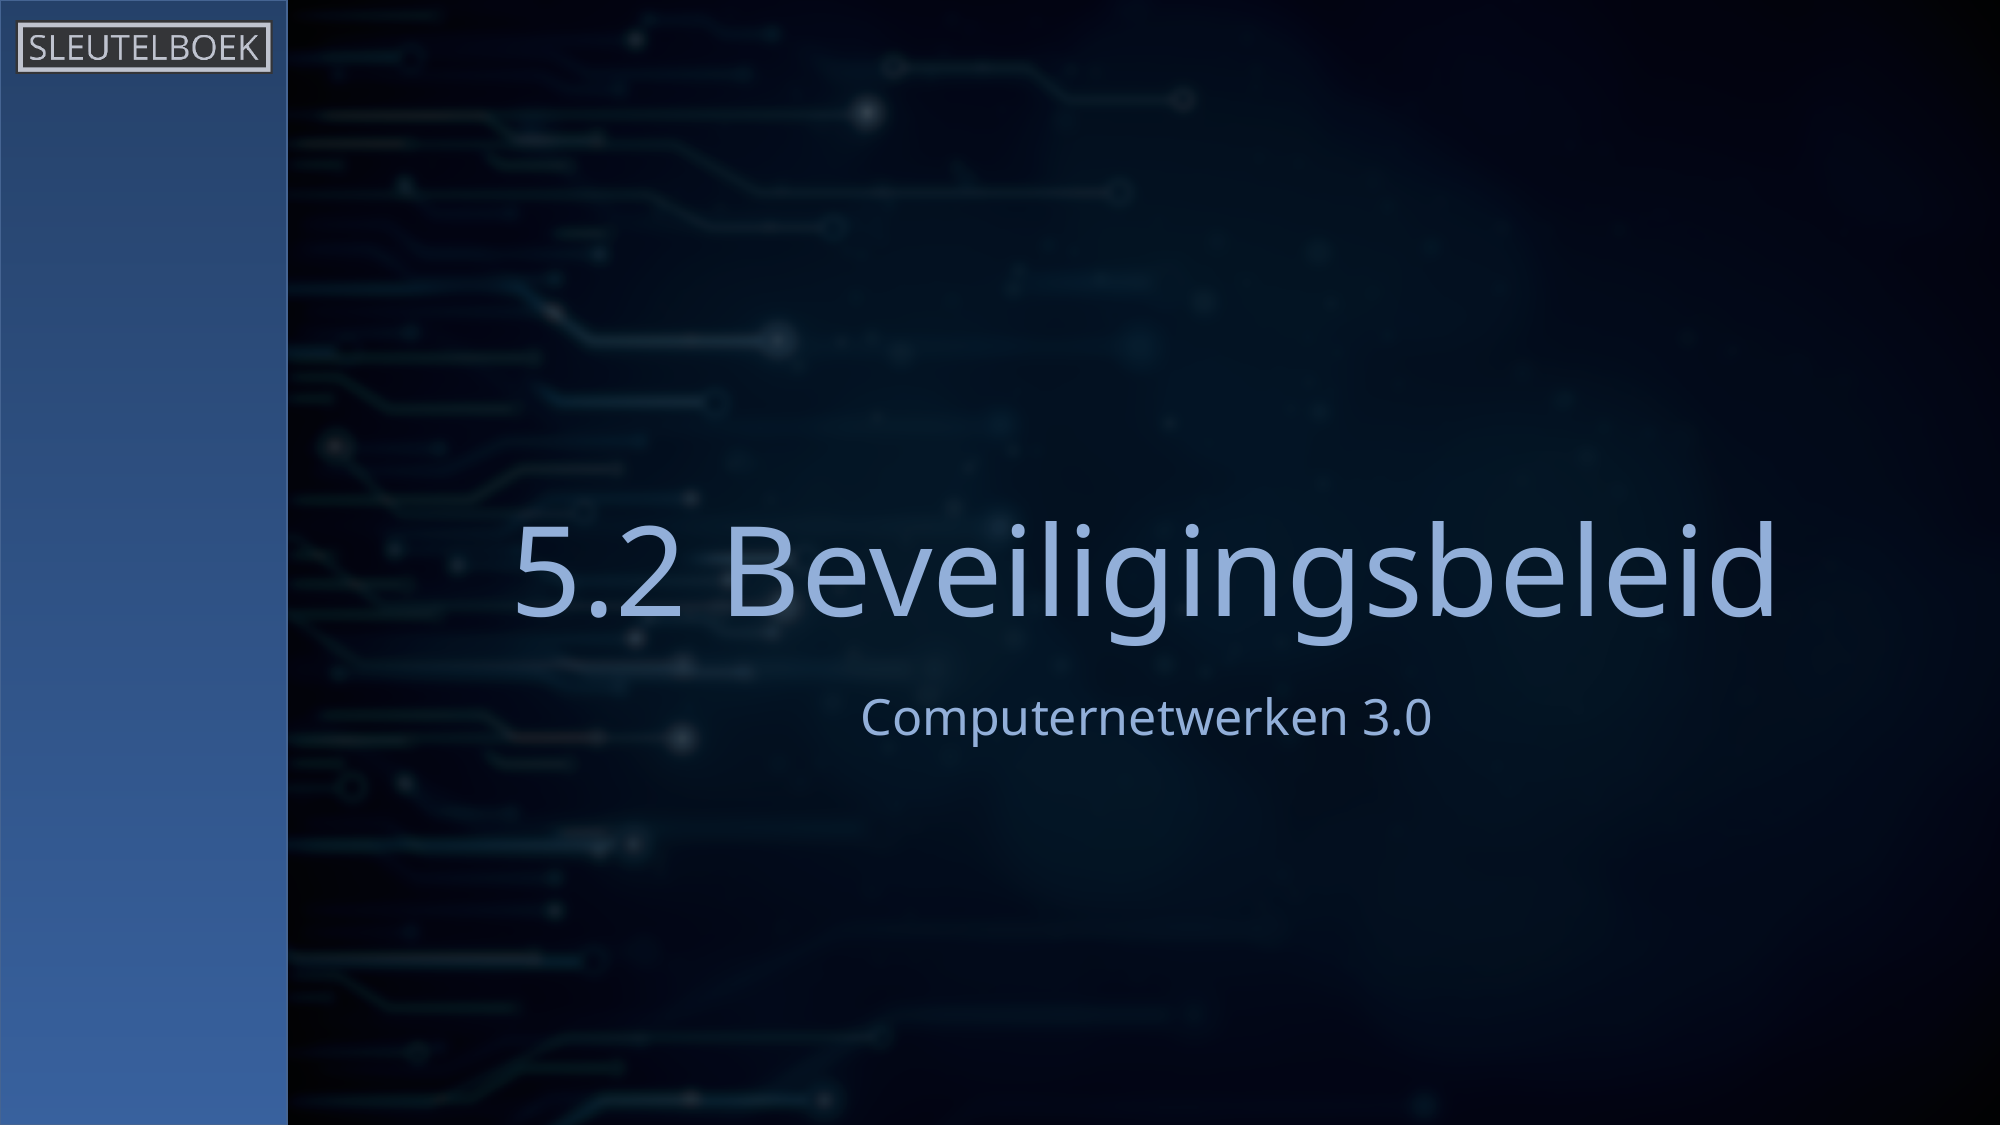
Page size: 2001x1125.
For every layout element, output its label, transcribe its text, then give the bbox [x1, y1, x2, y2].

subtitle Computernetwerken 3.0 [356, 684, 1938, 957]
picture [288, 0, 2000, 1125]
title 5.2 Beveiligingsbeleid [356, 431, 1938, 651]
